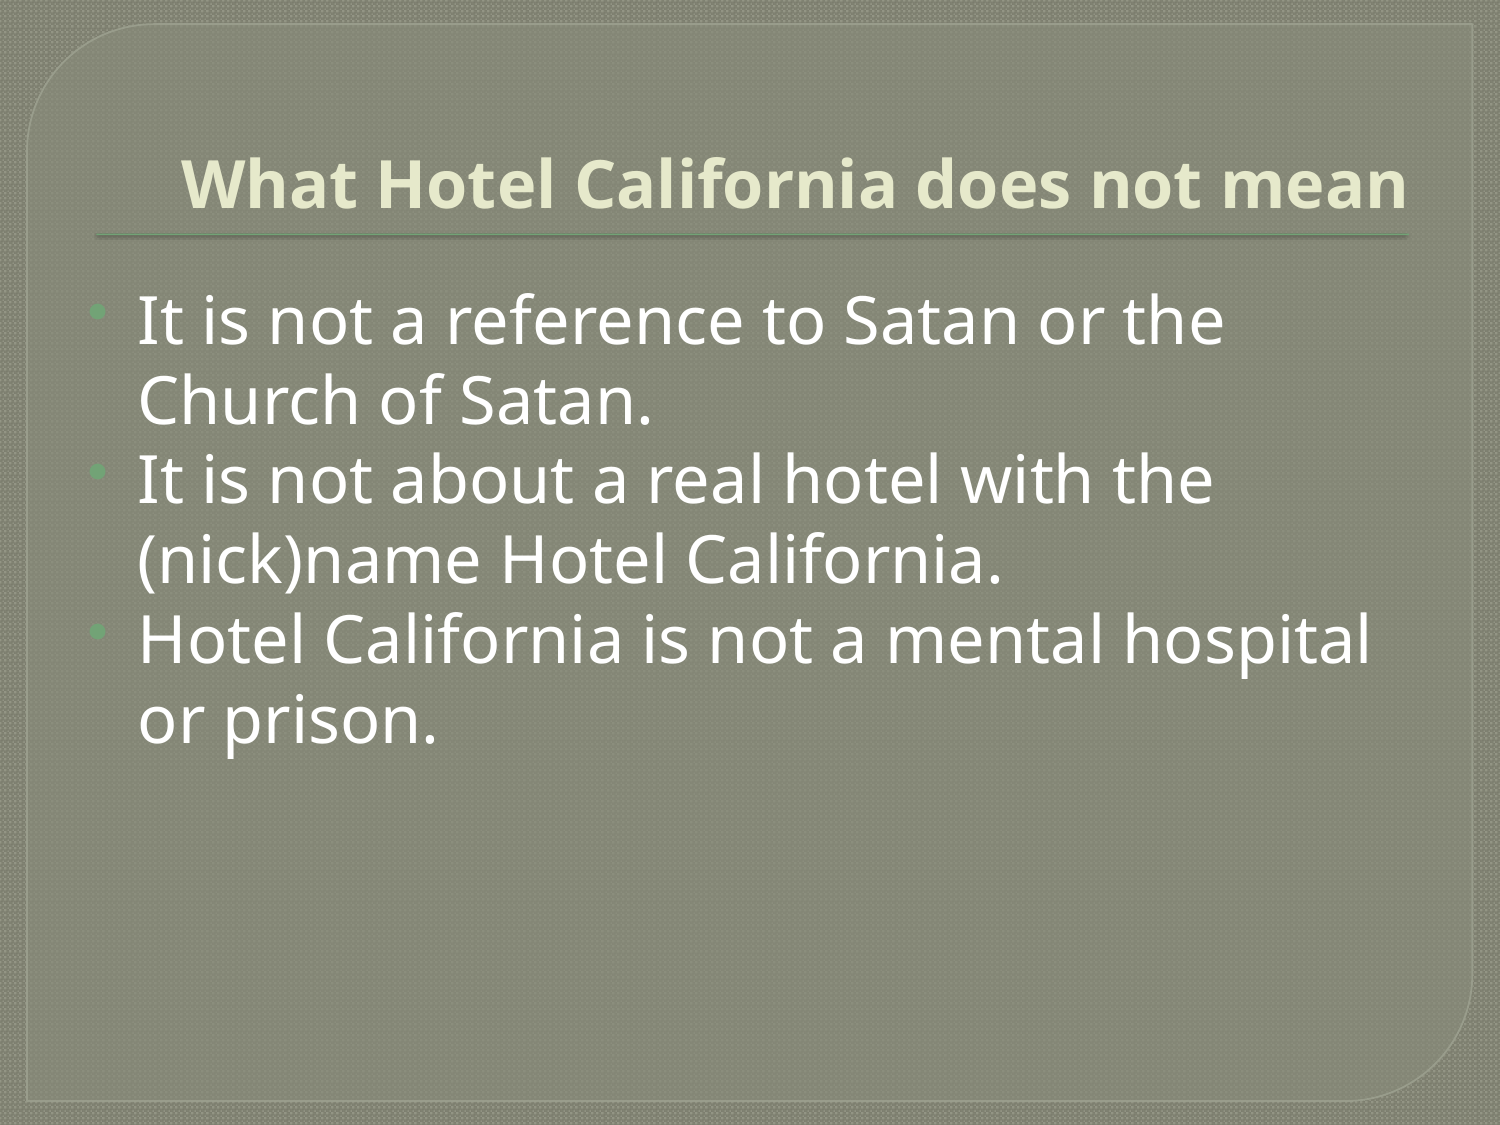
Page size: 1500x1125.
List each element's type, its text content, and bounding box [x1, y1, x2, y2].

title What Hotel California does not mean [75, 41, 1425, 230]
list It is not a reference to Satan or the Church of Satan. It is not about a real hotel with the (nick)name Hotel California. Hotel California is not a mental hospital or prison. [75, 270, 1425, 1013]
